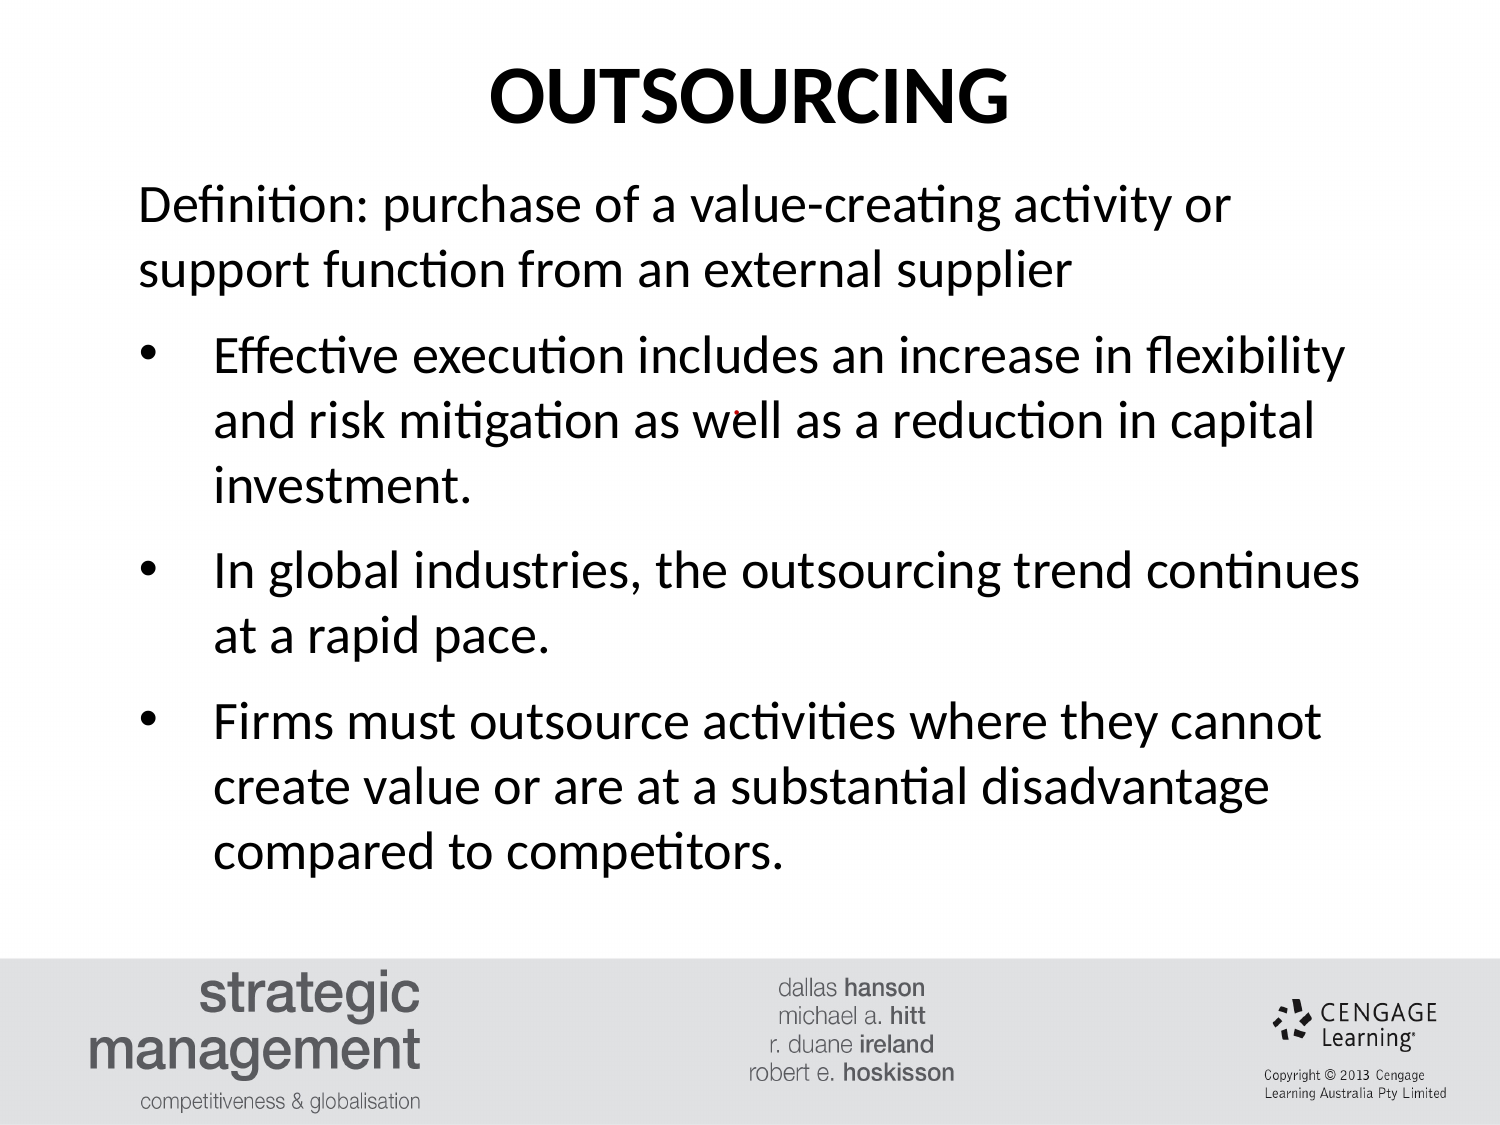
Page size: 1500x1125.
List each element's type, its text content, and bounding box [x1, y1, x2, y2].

text_box Definition: purchase of a value-creating activity or support function from an external supplier Effective execution includes an increase in flexibility and risk mitigation as well as a reduction in capital investment. In global industries, the outsourcing trend continues at a rapid pace. Firms must outsource activities where they cannot create value or are at a substantial disadvantage compared to competitors. [123, 160, 1388, 941]
picture [0, 0, 1500, 1125]
text_box OUTSOURCING [168, 32, 1332, 148]
text_box [143, 941, 1357, 1050]
